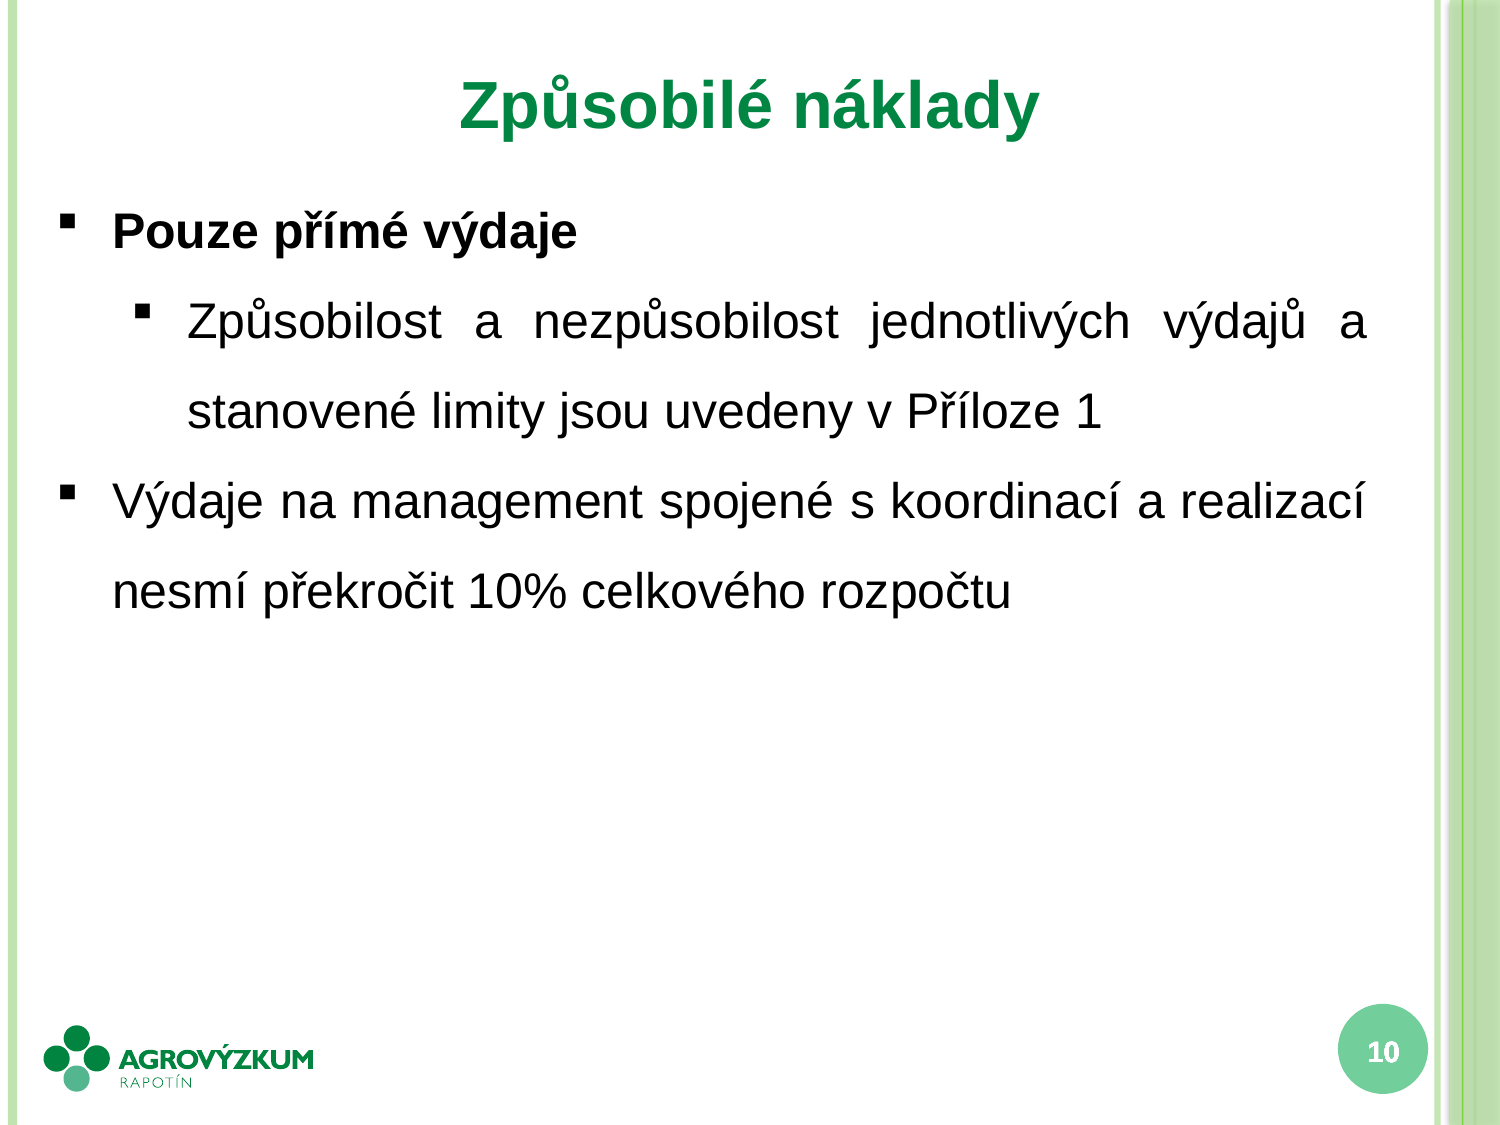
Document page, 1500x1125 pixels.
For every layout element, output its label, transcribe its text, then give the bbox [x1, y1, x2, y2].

text_box Způsobilé náklady [0, 54, 1500, 150]
text_box 10 [1333, 1008, 1434, 1094]
text_box Pouze přímé výdaje Způsobilost a nezpůsobilost jednotlivých výdajů a stanovené limity jsou uvedeny v Příloze 1 Výdaje na management spojené s koordinací a realizací nesmí překročit 10% celkového rozpočtu [41, 160, 1382, 716]
